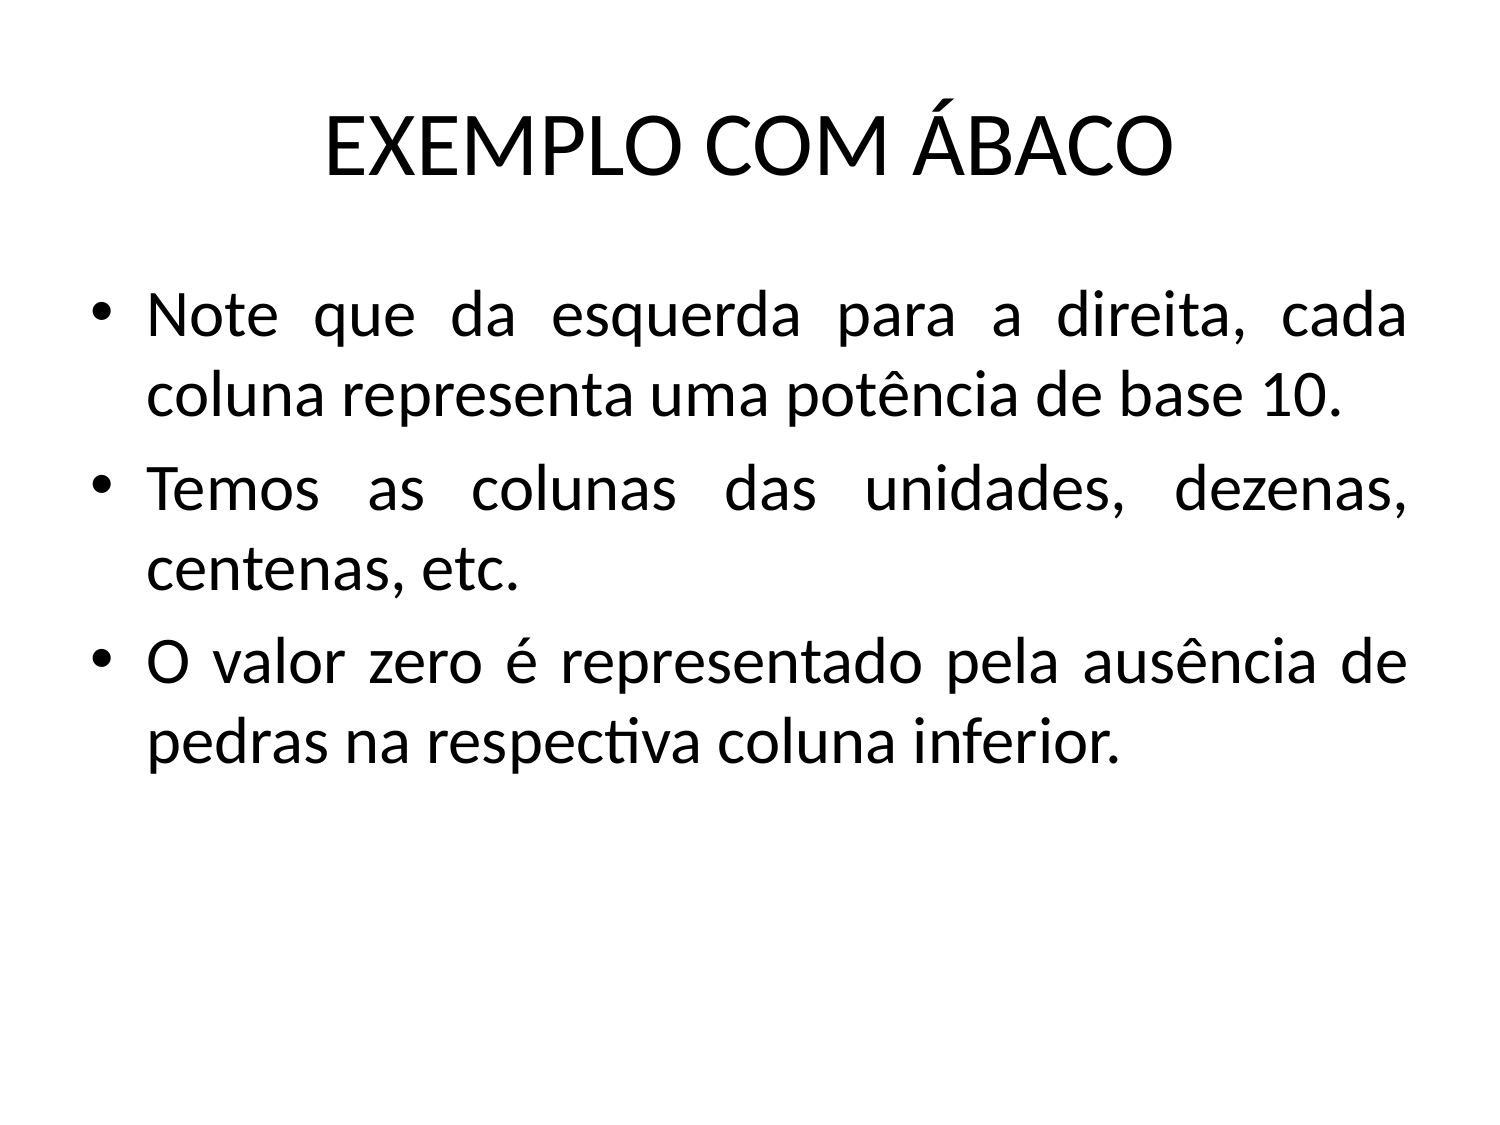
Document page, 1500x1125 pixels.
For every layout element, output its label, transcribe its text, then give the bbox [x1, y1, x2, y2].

title EXEMPLO COM ÁBACO [75, 45, 1425, 233]
list Note que da esquerda para a direita, cada coluna representa uma potência de base 10. Temos as colunas das unidades, dezenas, centenas, etc. O valor zero é representado pela ausência de pedras na respectiva coluna inferior. [75, 262, 1425, 1005]
